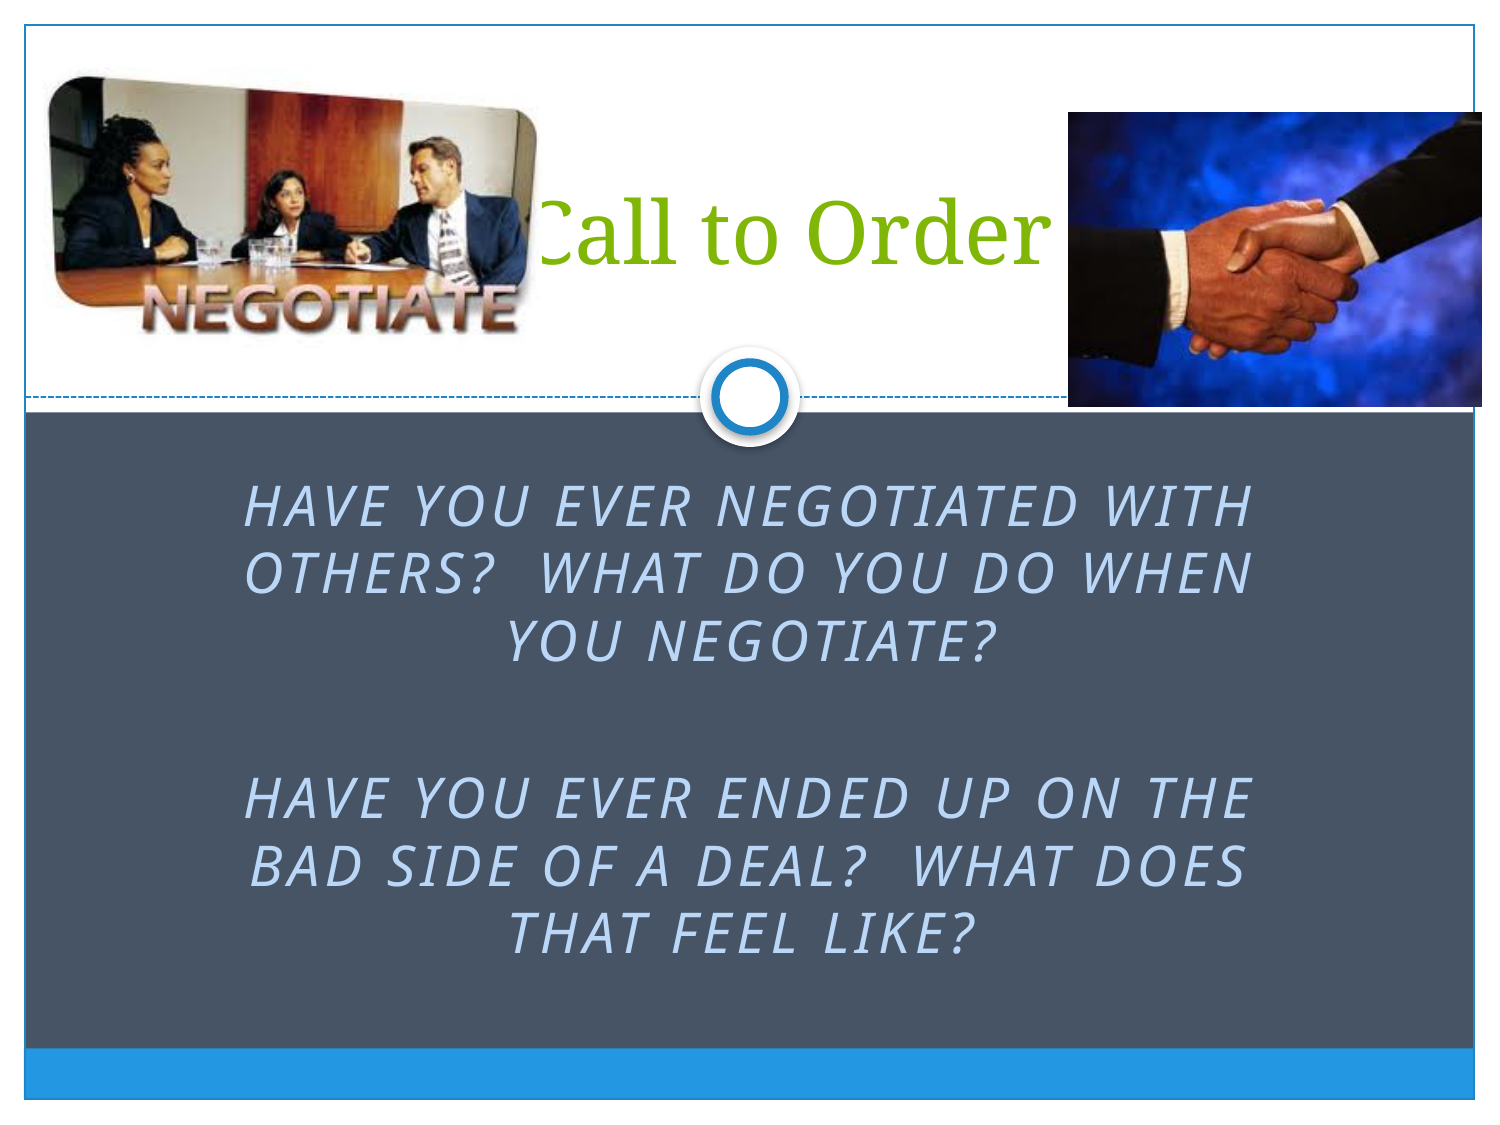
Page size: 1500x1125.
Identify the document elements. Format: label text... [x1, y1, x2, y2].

picture [1068, 111, 1482, 407]
picture [42, 67, 542, 351]
title Call to Order [548, 168, 1061, 290]
subtitle Have you ever negotiated with others? What do you do when you negotiate? Have you ever ended up on the bad side of a deal? What does that feel like? [225, 462, 1275, 750]
